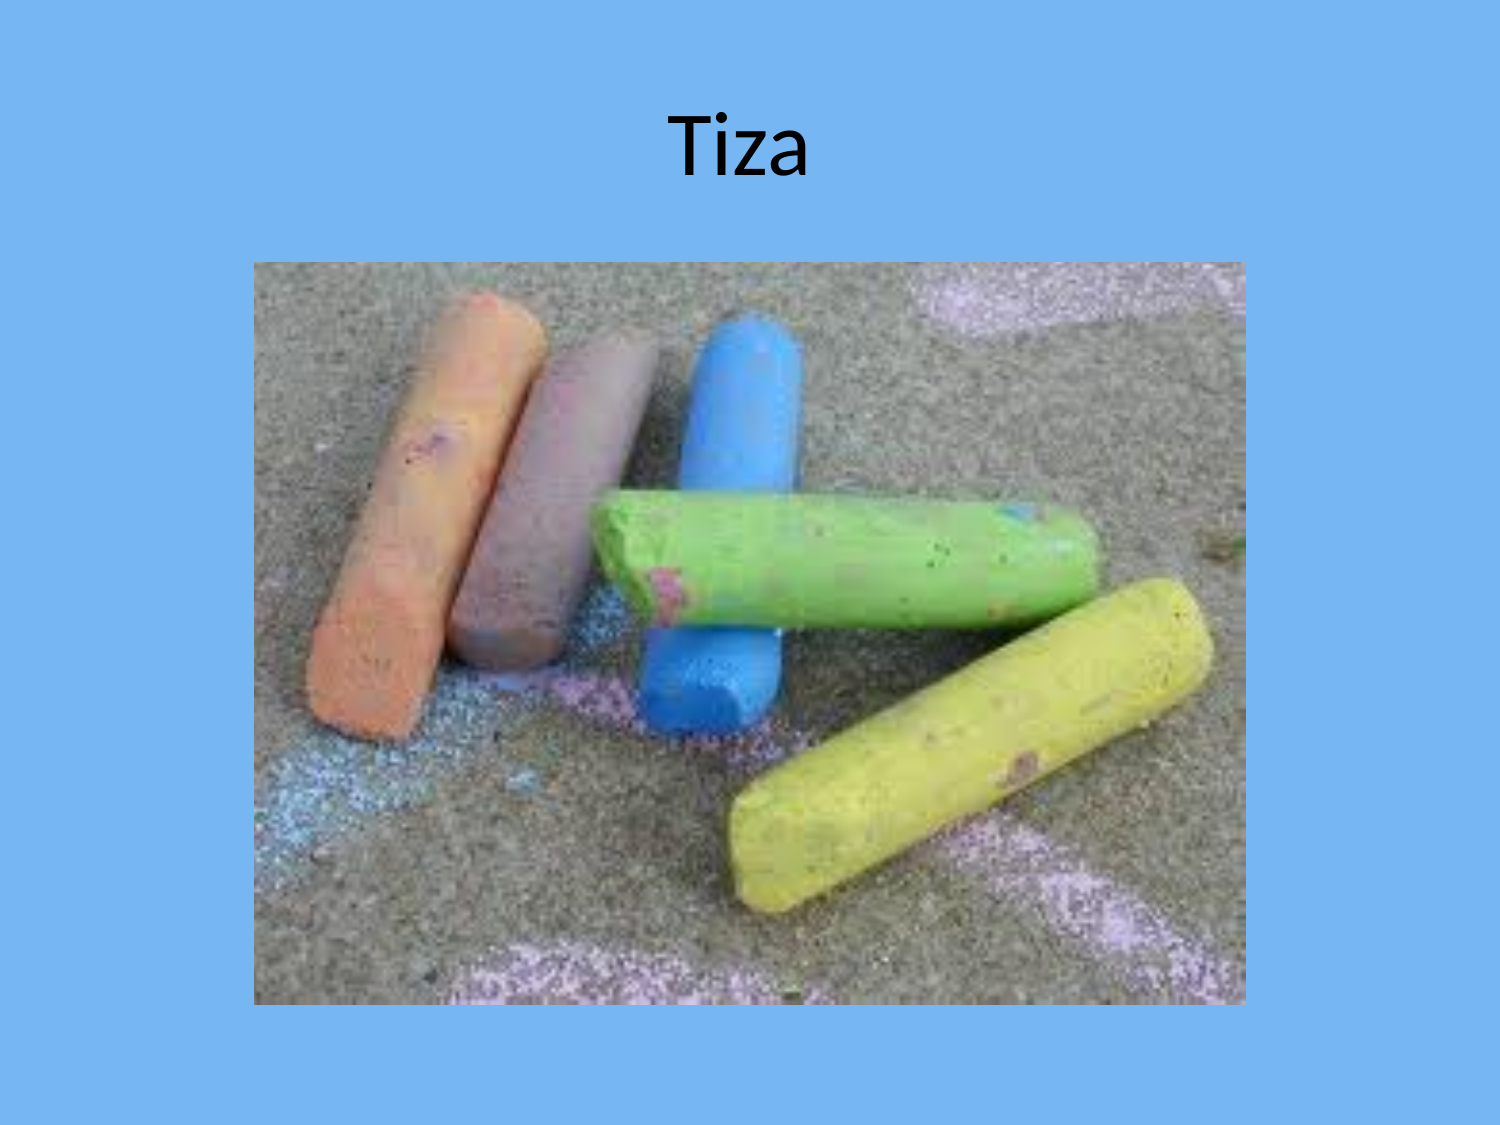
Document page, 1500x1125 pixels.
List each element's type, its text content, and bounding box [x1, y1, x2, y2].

title Tiza [75, 45, 1425, 233]
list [74, 262, 1426, 1006]
